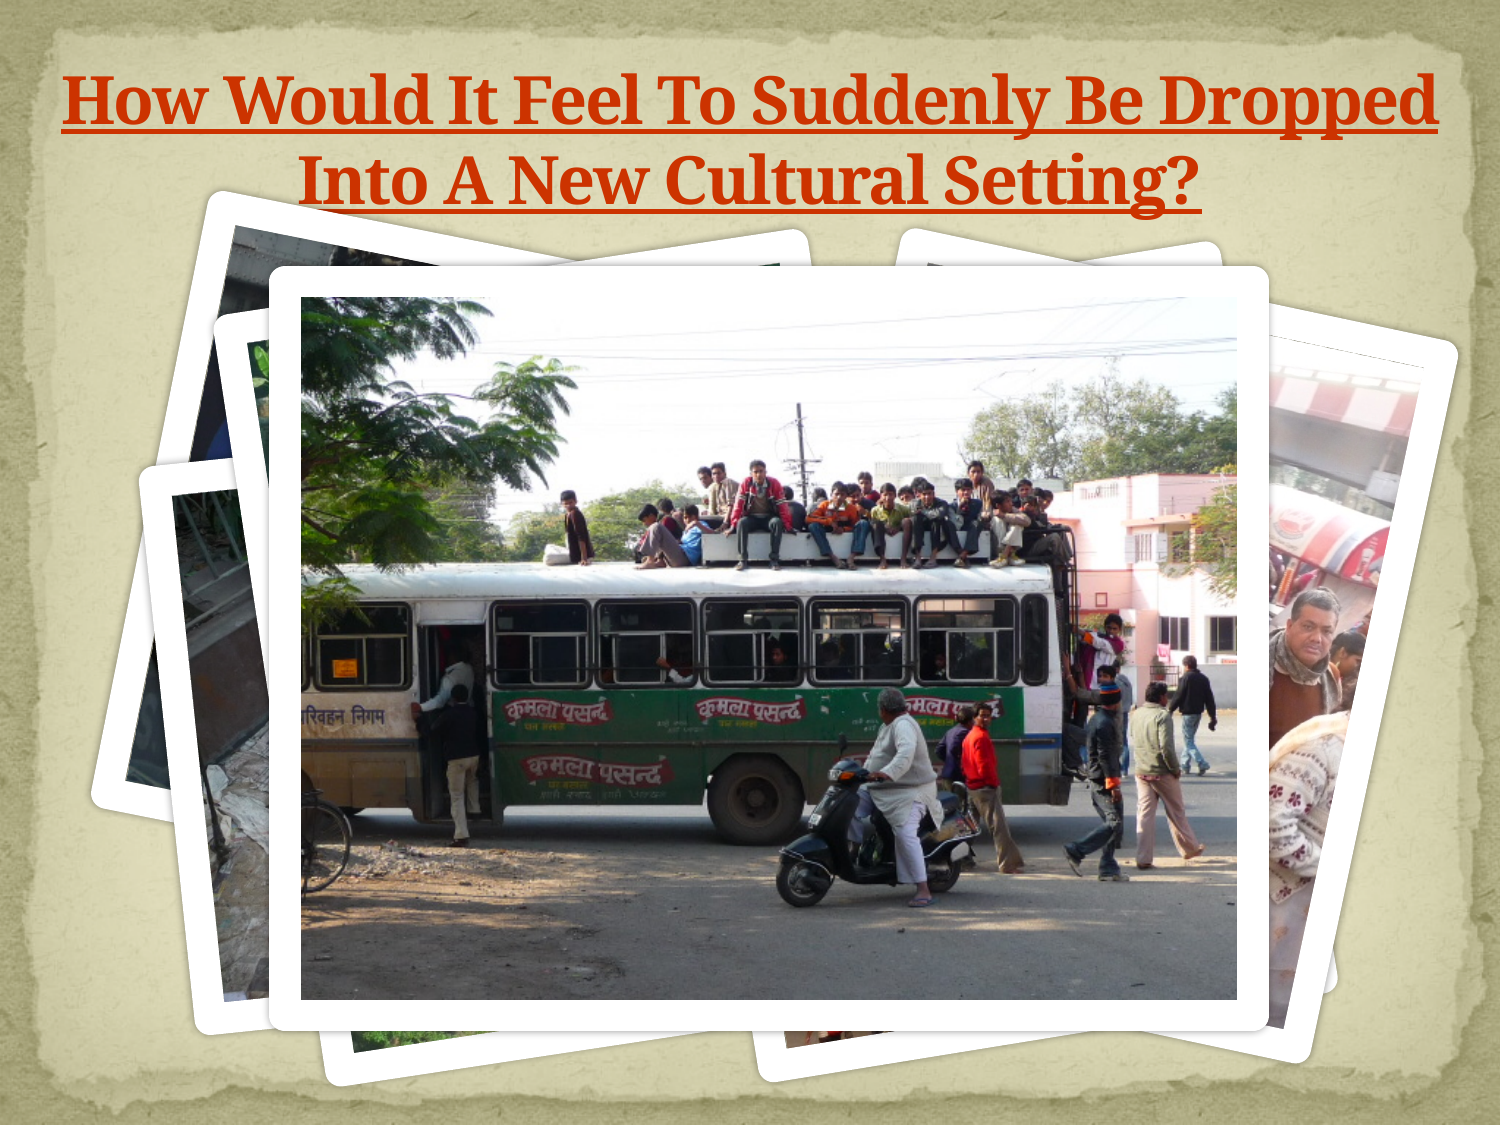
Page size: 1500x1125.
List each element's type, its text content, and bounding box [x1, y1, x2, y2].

text_box How Would It Feel To Suddenly Be Dropped Into A New Cultural Setting? [37, 50, 1463, 225]
picture [785, 1031, 889, 1048]
picture [351, 1031, 493, 1052]
picture [172, 226, 1423, 1028]
picture [127, 640, 170, 789]
